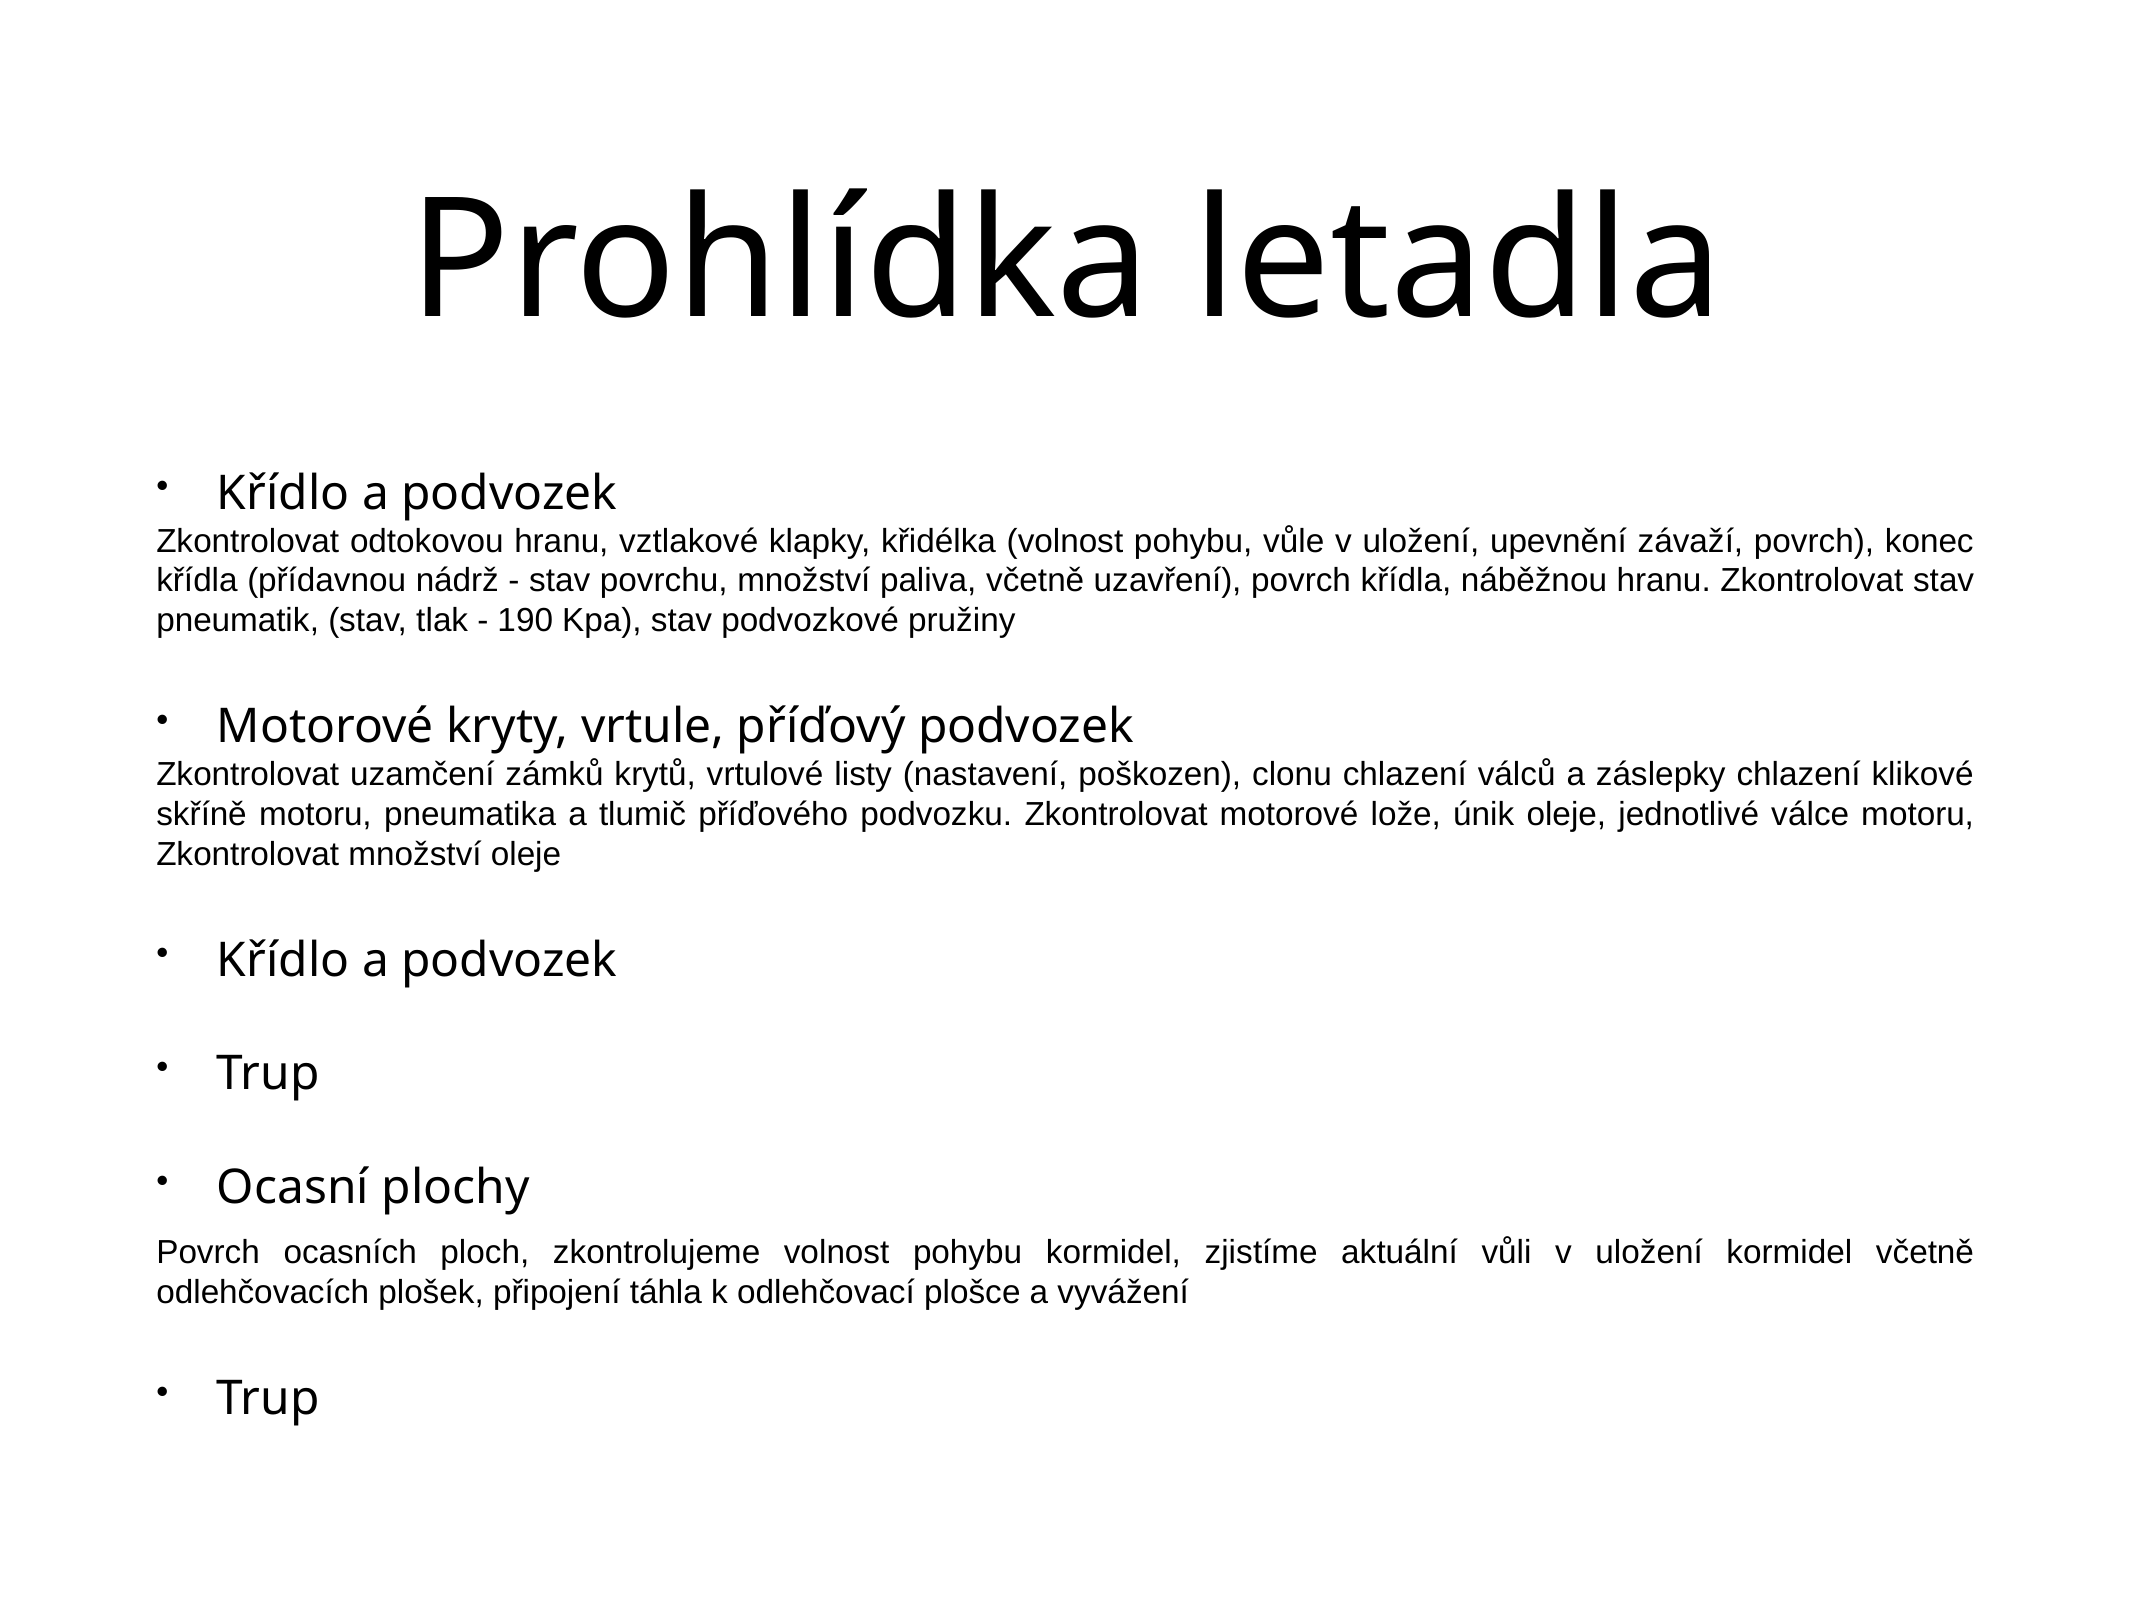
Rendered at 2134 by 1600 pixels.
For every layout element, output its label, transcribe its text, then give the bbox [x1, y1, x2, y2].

list Křídlo a podvozek Zkontrolovat odtokovou hranu, vztlakové klapky, křidélka (volnost pohybu, vůle v uložení, upevnění závaží, povrch), konec křídla (přídavnou nádrž - stav povrchu, množství paliva, včetně uzavření), povrch křídla, náběžnou hranu. Zkontrolovat stav pneumatik, (stav, tlak - 190 Kpa), stav podvozkové pružiny Motorové kryty, vrtule, příďový podvozek Zkontrolovat uzamčení zámků krytů, vrtulové listy (nastavení, poškozen), clonu chlazení válců a záslepky chlazení klikové skříně motoru, pneumatika a tlumič příďového podvozku. Zkontrolovat motorové lože, únik oleje, jednotlivé válce motoru, Zkontrolovat množství oleje Křídlo a podvozek Trup Ocasní plochy Povrch ocasních ploch, zkontrolujeme volnost pohybu kormidel, zjistíme aktuální vůli v uložení kormidel včetně odlehčovacích plošek, připojení táhla k odlehčovací plošce a vyvážení Trup [155, 426, 1978, 1459]
title Prohlídka letadla [155, 72, 1978, 426]
